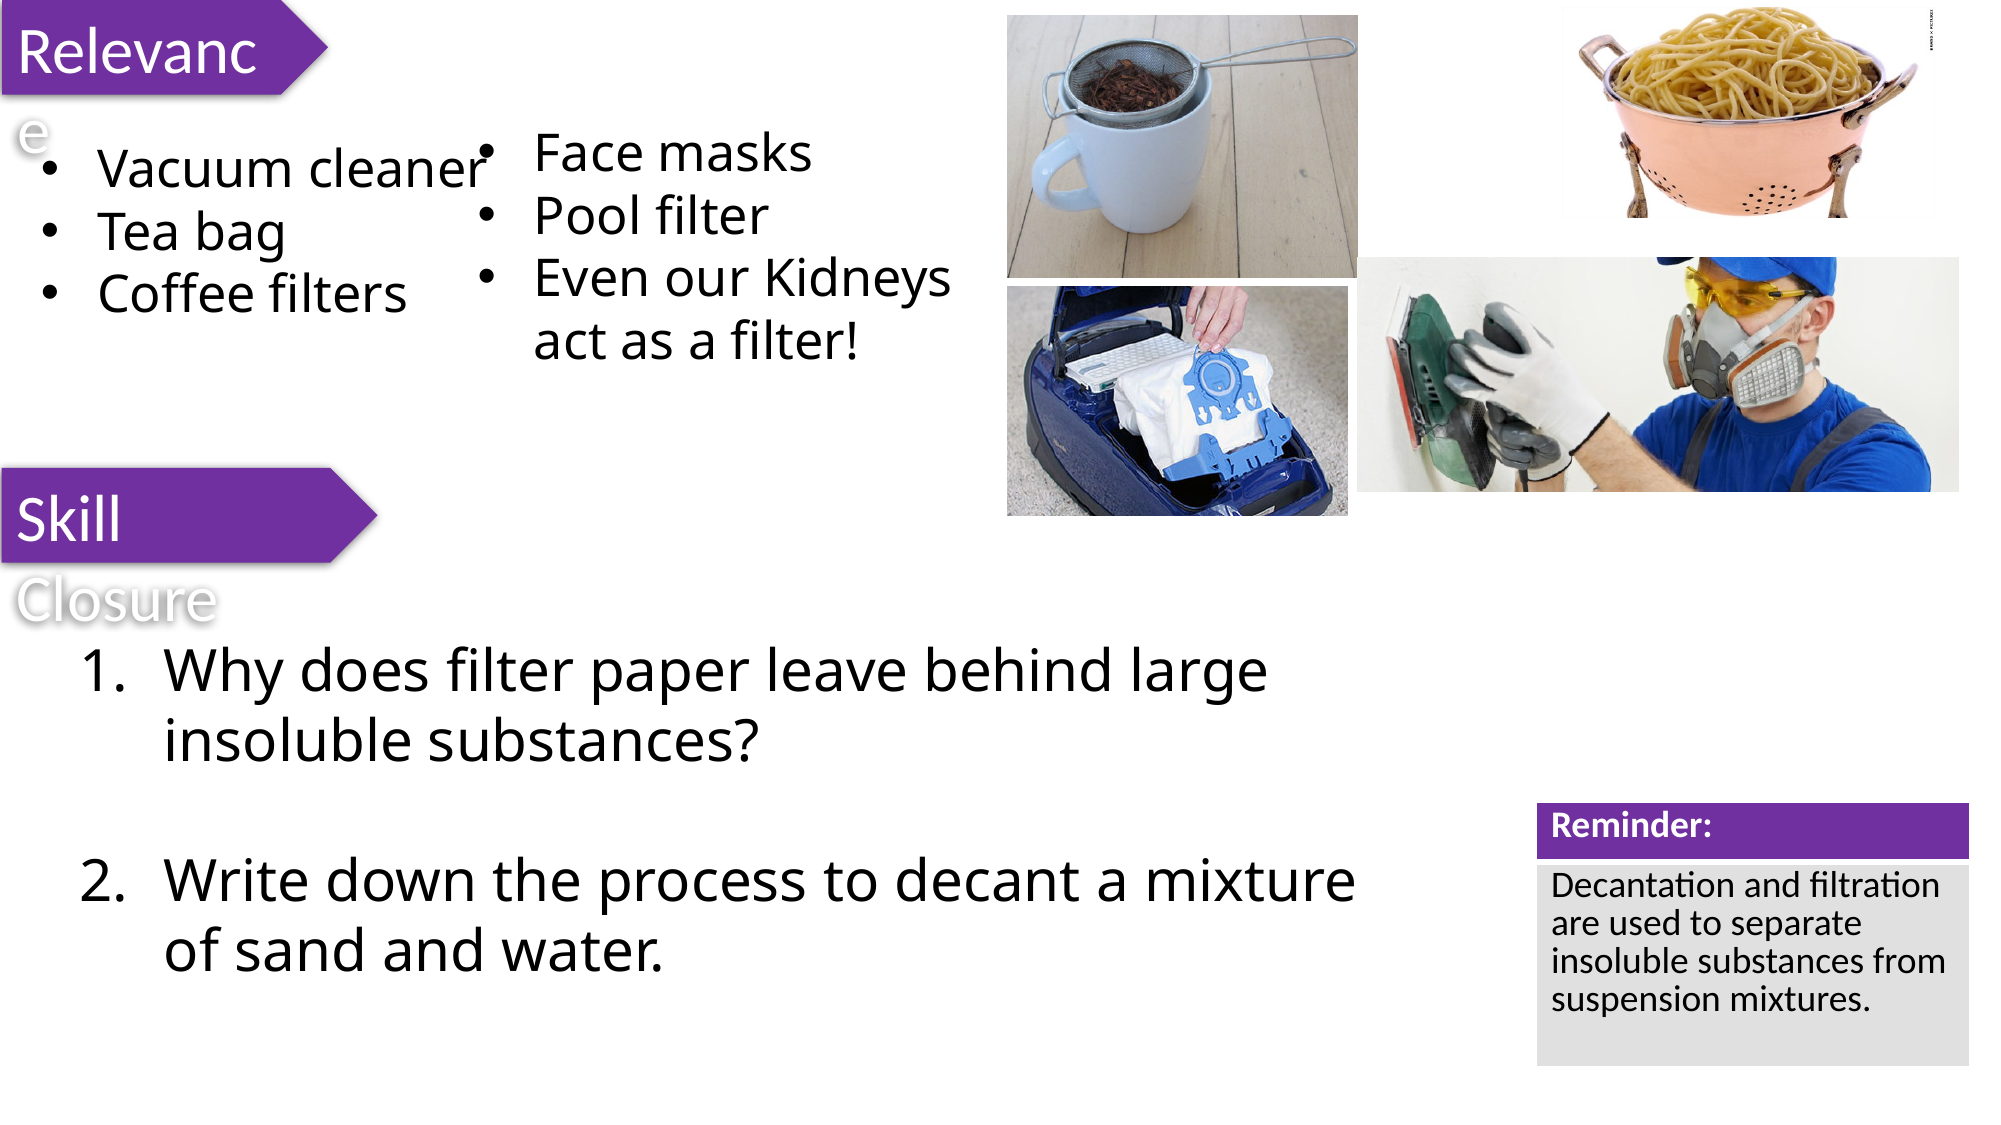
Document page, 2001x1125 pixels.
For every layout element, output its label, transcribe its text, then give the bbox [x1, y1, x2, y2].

picture [1007, 286, 1348, 516]
text_box Relevance [2, 0, 329, 95]
picture [1562, 7, 1935, 218]
text_box Vacuum cleaner Tea bag Coffee filters [26, 128, 462, 331]
text_box Face masks Pool filter Even our Kidneys act as a filter! [462, 112, 1008, 378]
table_header Reminder: [1537, 803, 1969, 859]
picture [1007, 15, 1959, 492]
table_cell Decantation and filtration are used to separate insoluble substances from suspension mixtures. [1537, 865, 1969, 1066]
text_box Why does filter paper leave behind large insoluble substances? Write down the process to decant a mixture of sand and water. [64, 625, 1439, 991]
text_box Skill Closure [1, 467, 378, 563]
